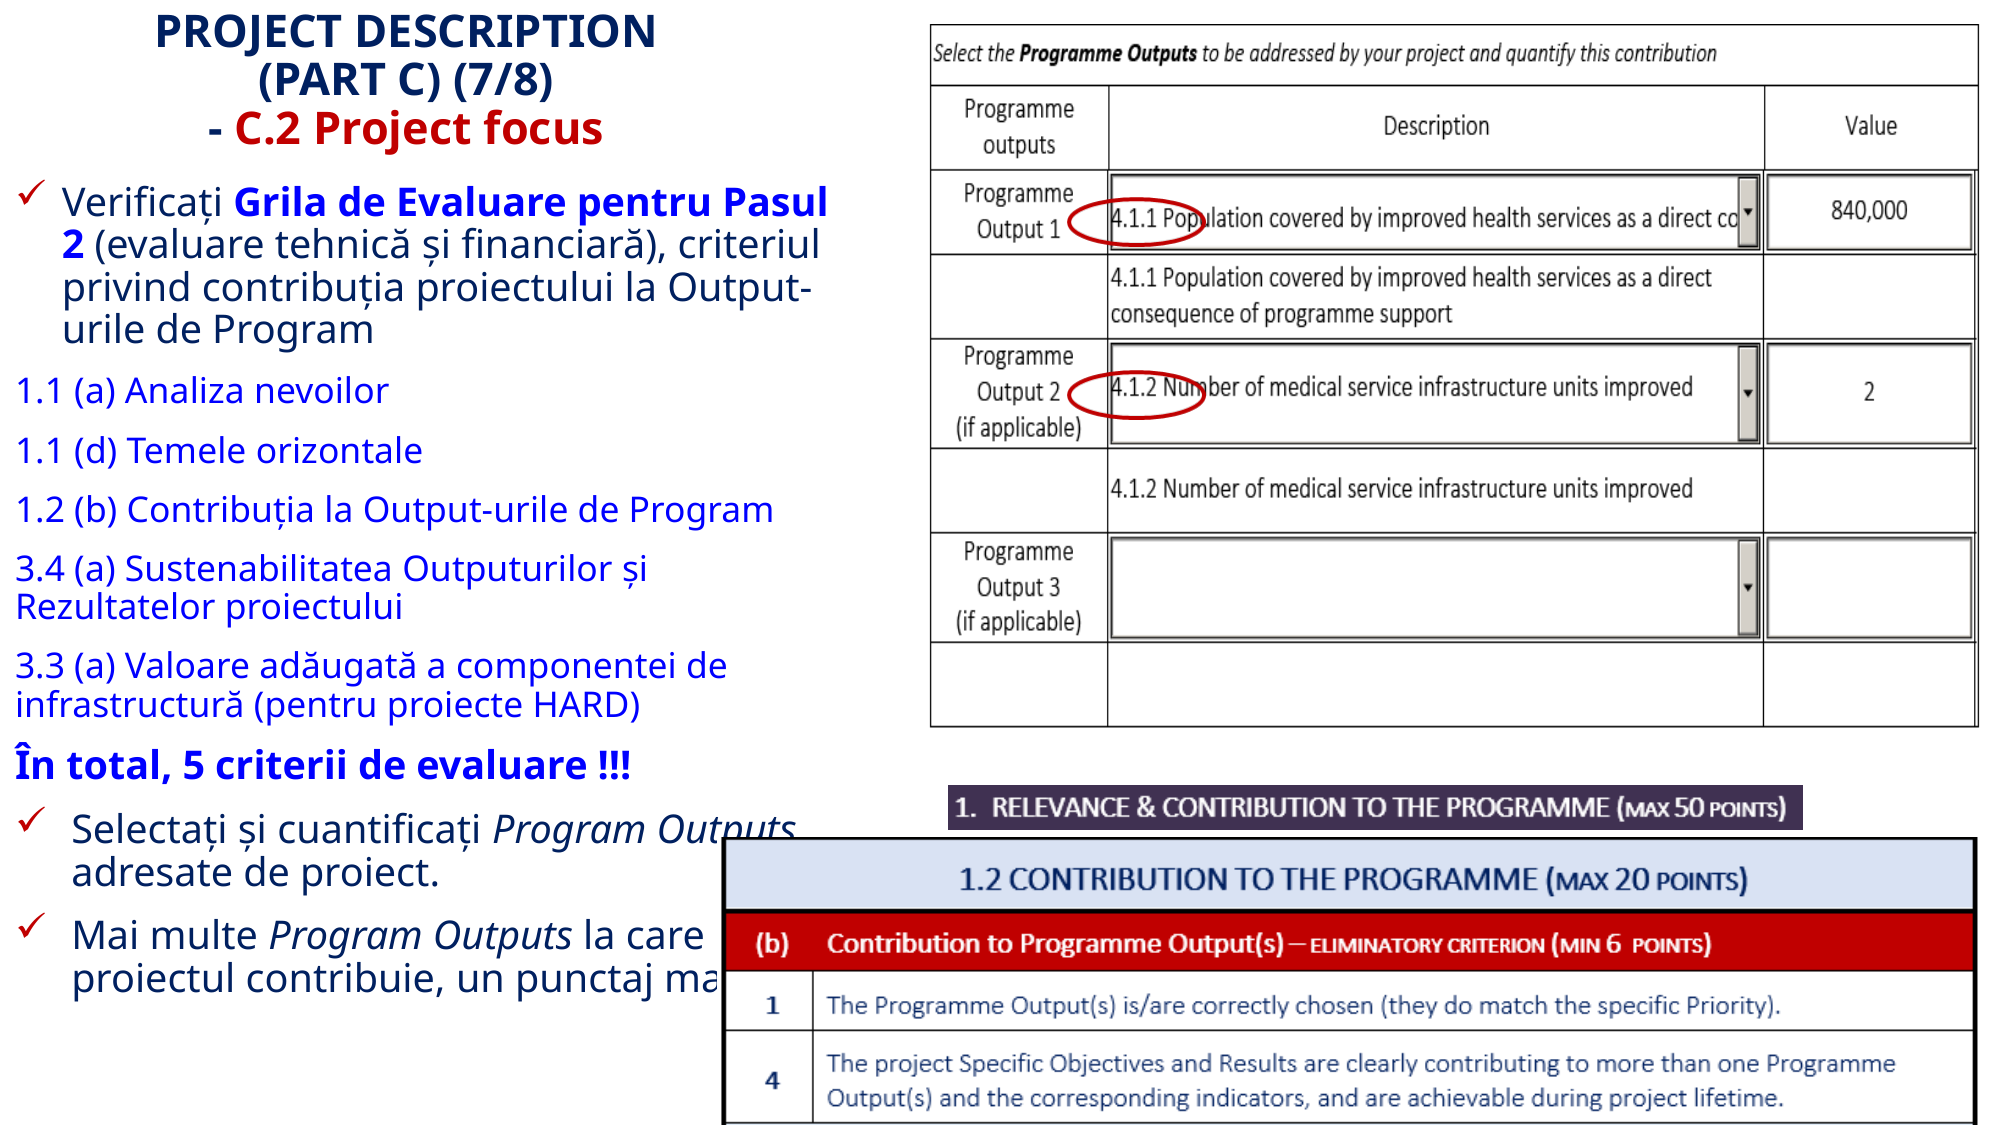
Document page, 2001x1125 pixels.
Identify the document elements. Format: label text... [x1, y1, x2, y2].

picture [717, 837, 1984, 1125]
subtitle Verificați Grila de Evaluare pentru Pasul 2 (evaluare tehnică și financiară), criteriul privind contribuția proiectului la Output-urile de Program 1.1 (a) Analiza nevoilor 1.1 (d) Temele orizontale 1.2 (b) Contribuția la Output-urile de Program 3.4 (a) Sustenabilitatea Outputurilor și Rezultatelor proiectului 3.3 (a) Valoare adăugată a componentei de infrastructură (pentru proiecte HARD) În total, 5 criterii de evaluare !!! Selectați și cuantificați Program Outputs adresate de proiect. Mai multe Program Outputs la care proiectul contribuie, un punctaj mai bun. [0, 379, 871, 994]
picture [948, 785, 1803, 830]
title PROJECT DESCRIPTION (PART C) (7/8) - C.2 Project focus [51, 0, 762, 162]
picture [924, 24, 1984, 734]
